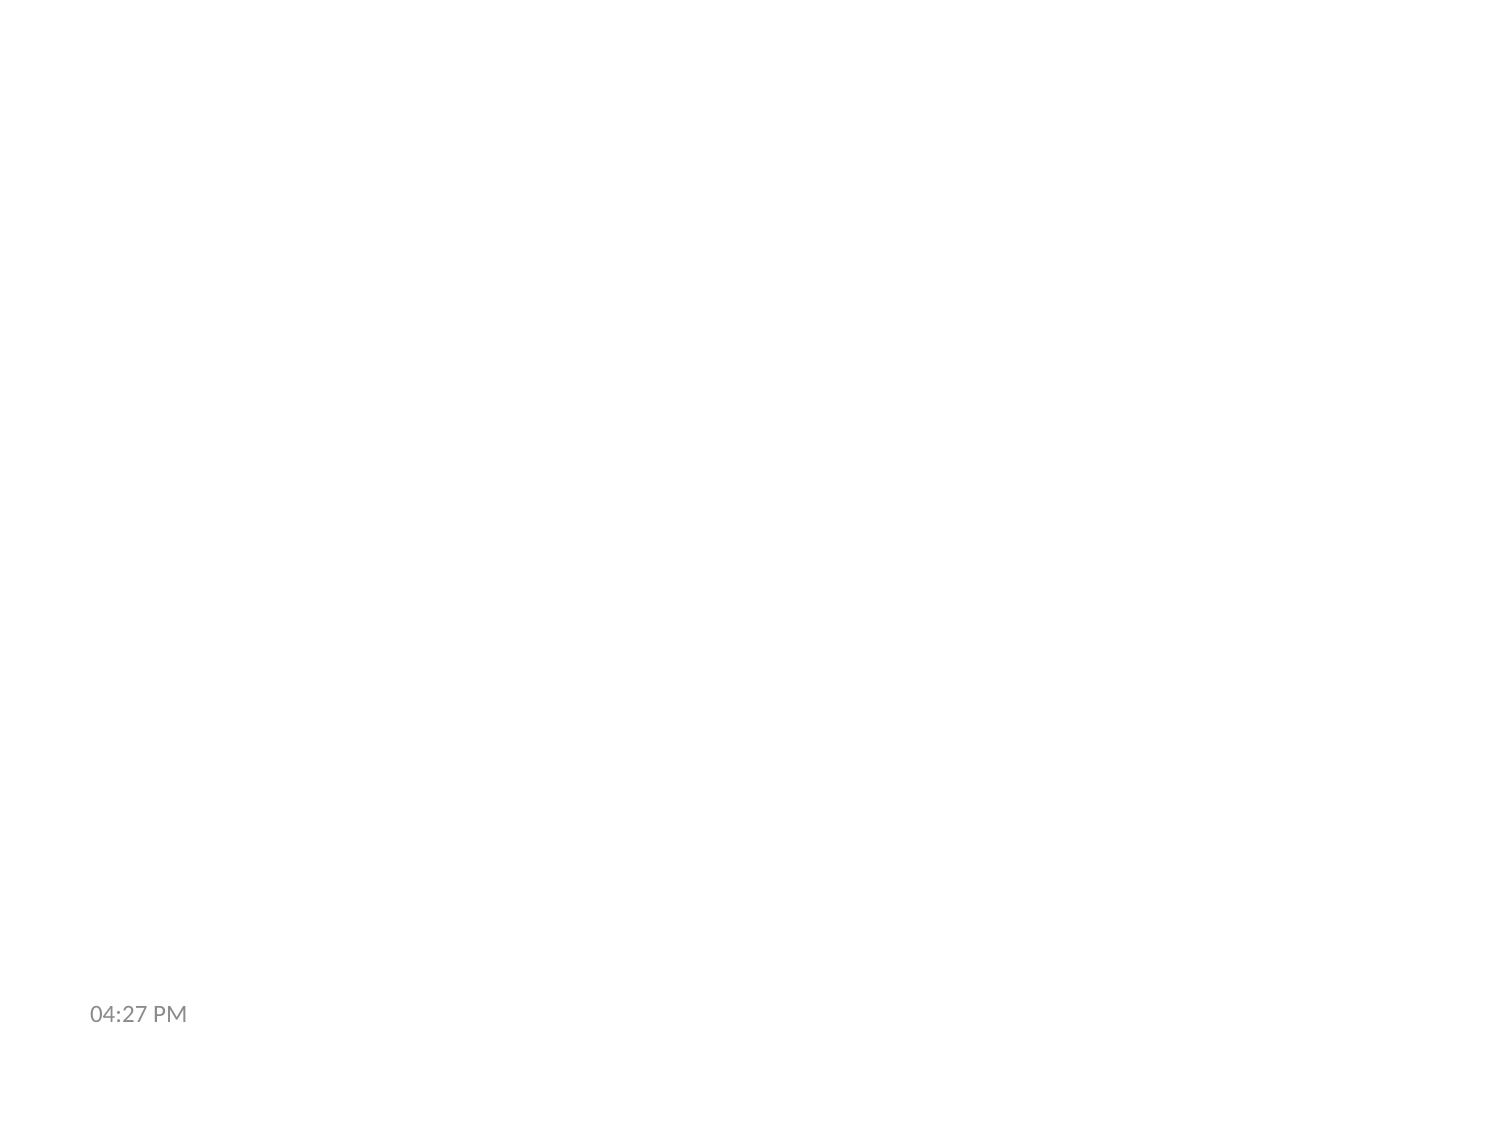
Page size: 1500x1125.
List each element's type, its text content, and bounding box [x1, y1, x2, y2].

text_box 3:35 PM [75, 982, 425, 1043]
